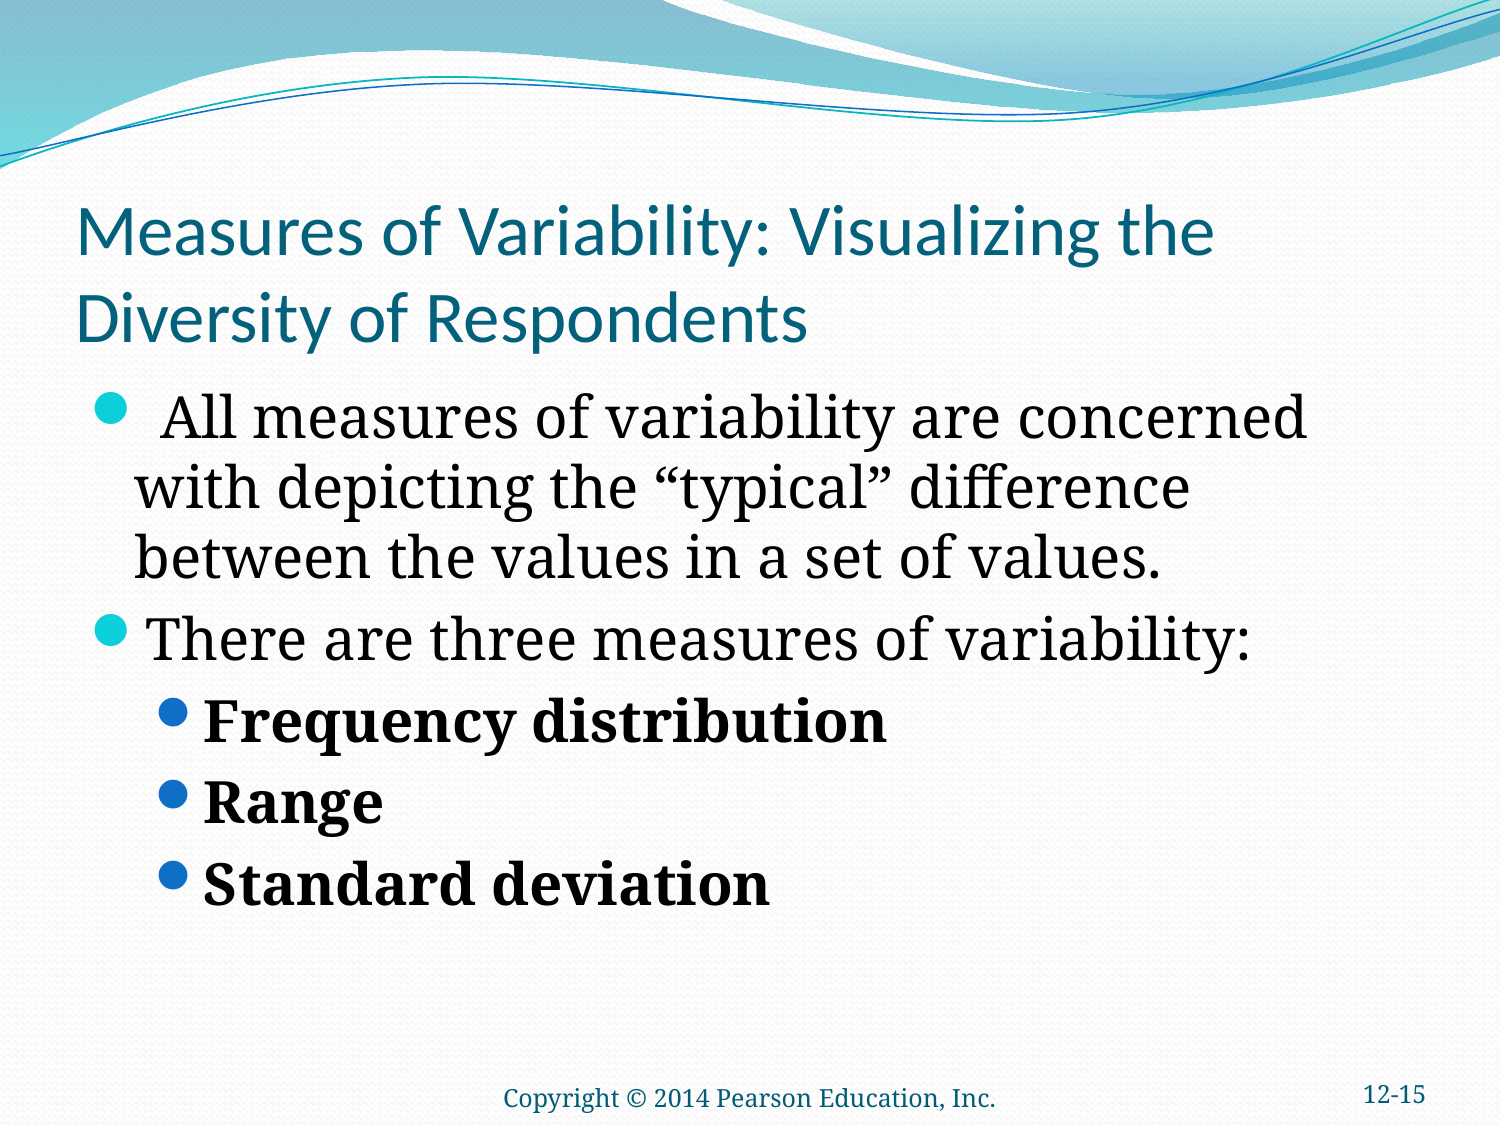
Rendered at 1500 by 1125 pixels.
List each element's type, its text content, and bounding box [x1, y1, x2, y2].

title Measures of Variability: Visualizing the Diversity of Respondents [74, 169, 1426, 358]
list All measures of variability are concerned with depicting the “typical” difference between the values in a set of values. There are three measures of variability: Frequency distribution Range Standard deviation [74, 372, 1426, 1094]
